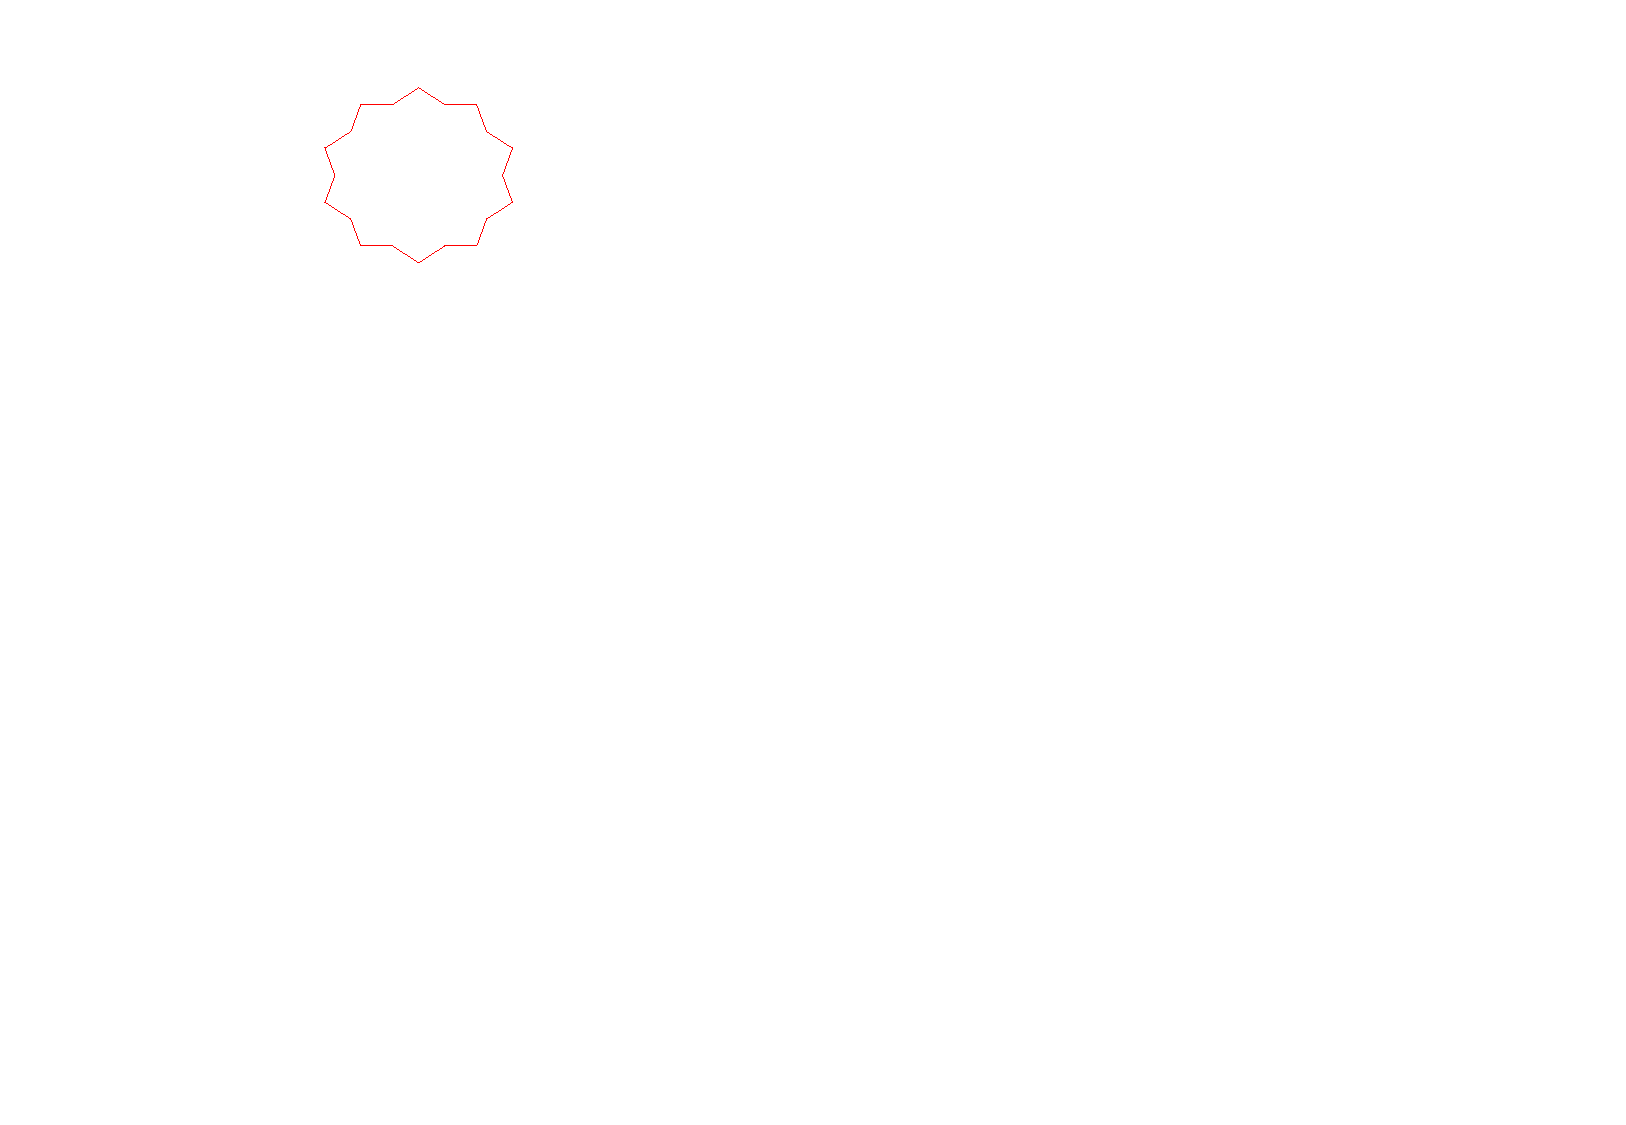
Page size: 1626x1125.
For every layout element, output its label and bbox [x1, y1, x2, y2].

text_box [324, 87, 513, 263]
